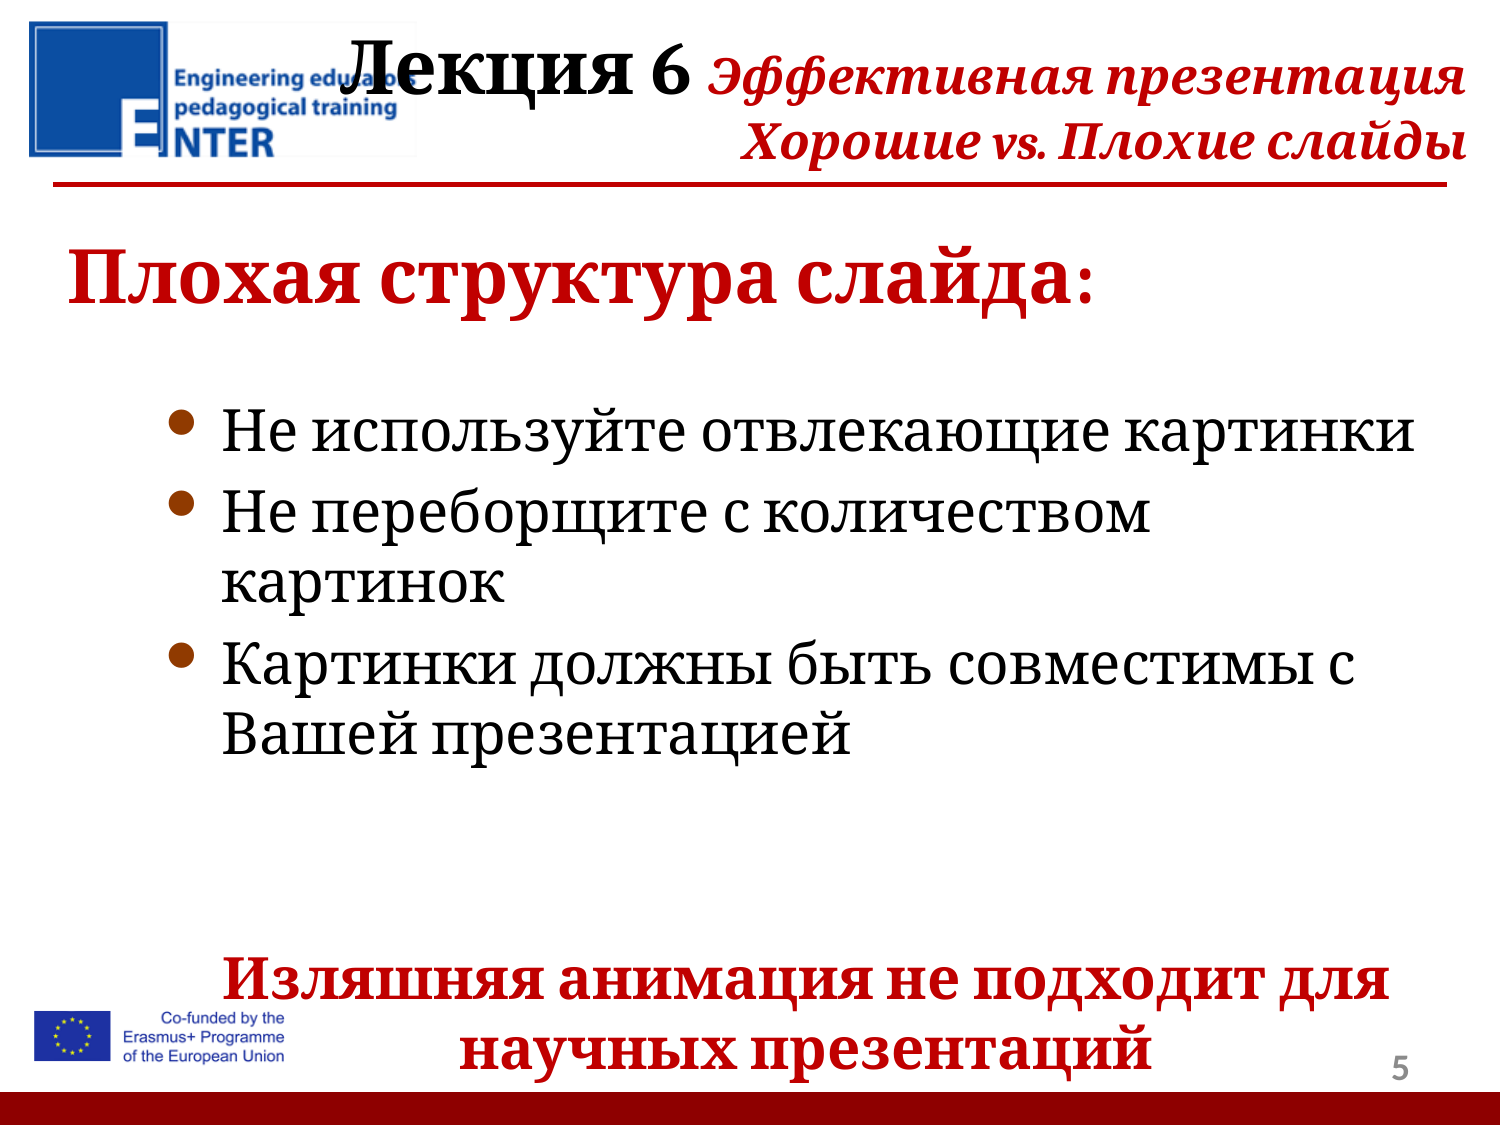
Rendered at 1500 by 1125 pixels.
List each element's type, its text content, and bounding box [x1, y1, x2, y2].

text_box Не используйте отвлекающие картинки Не переборщите с количеством картинок Картинки должны быть совместимы с Вашей презентацией Изляшняя анимация не подходит для научных презентаций [150, 385, 1463, 998]
text_box [0, 1092, 1500, 1125]
picture [29, 17, 418, 162]
picture [29, 986, 285, 1084]
text_box Лекция 6 Эффективная презентация Хорошие vs. Плохие слайды [230, 12, 1483, 178]
text_box Плохая структура слайда: [52, 220, 1447, 326]
slide_number 5 [1074, 1035, 1425, 1095]
